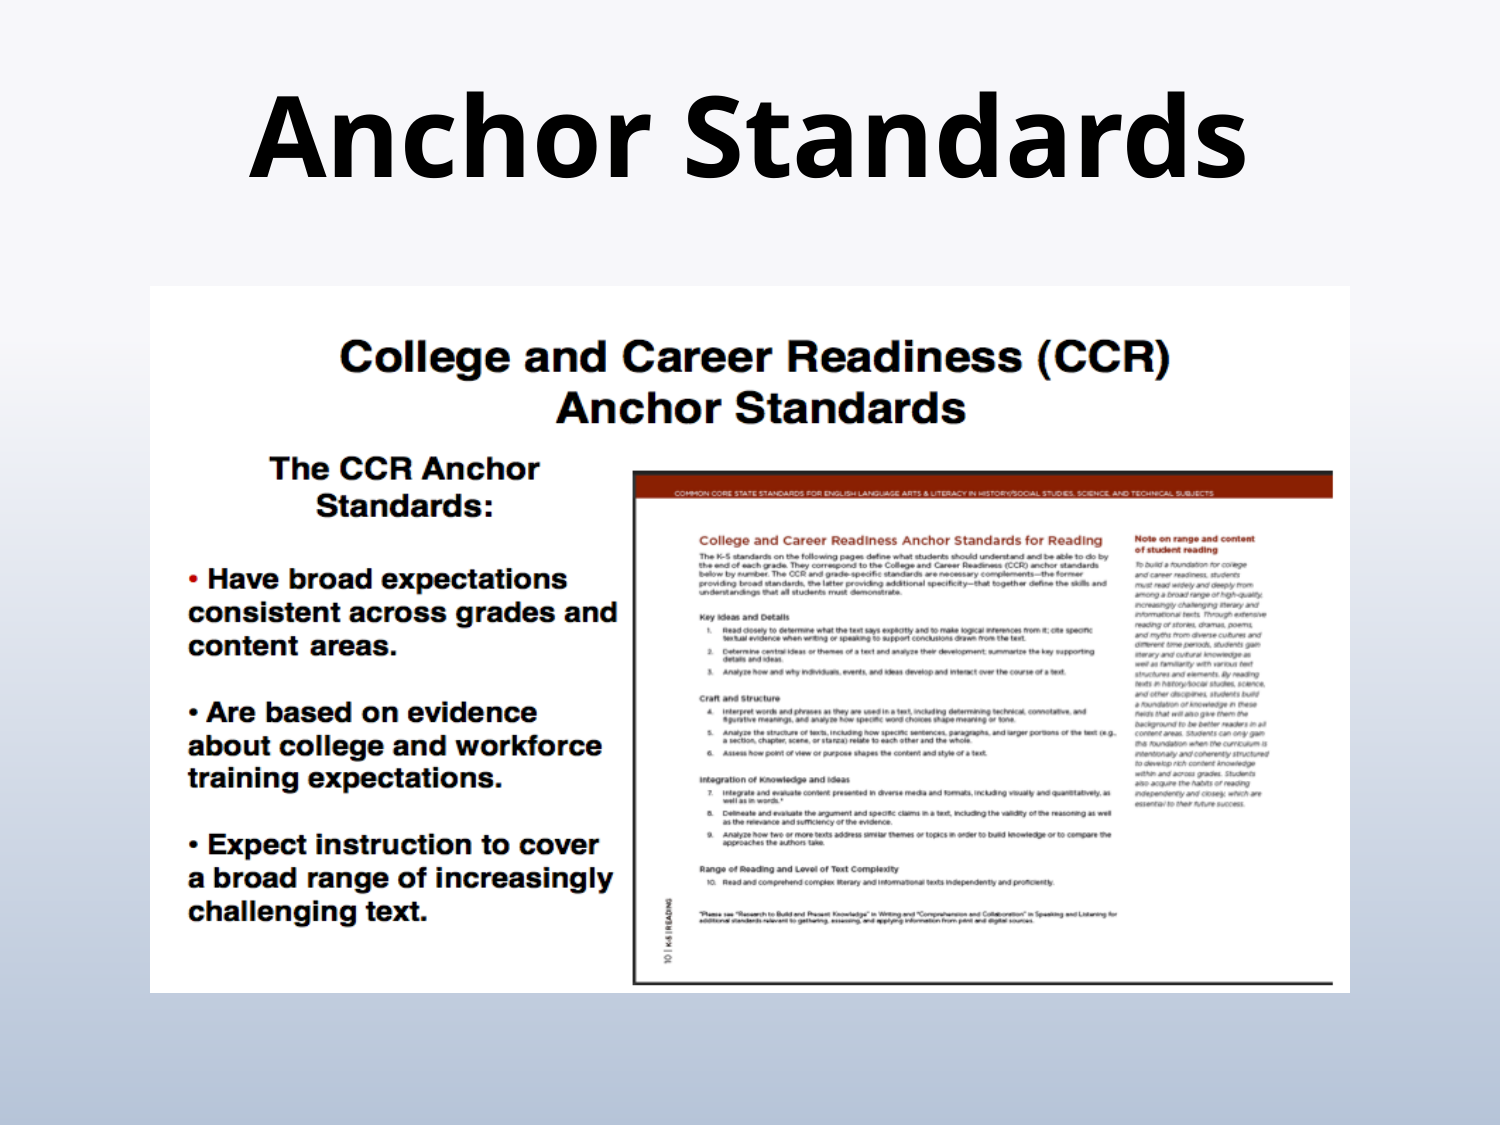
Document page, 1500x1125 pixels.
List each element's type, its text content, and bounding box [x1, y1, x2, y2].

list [148, 284, 1352, 995]
title Anchor Standards [150, 37, 1350, 245]
